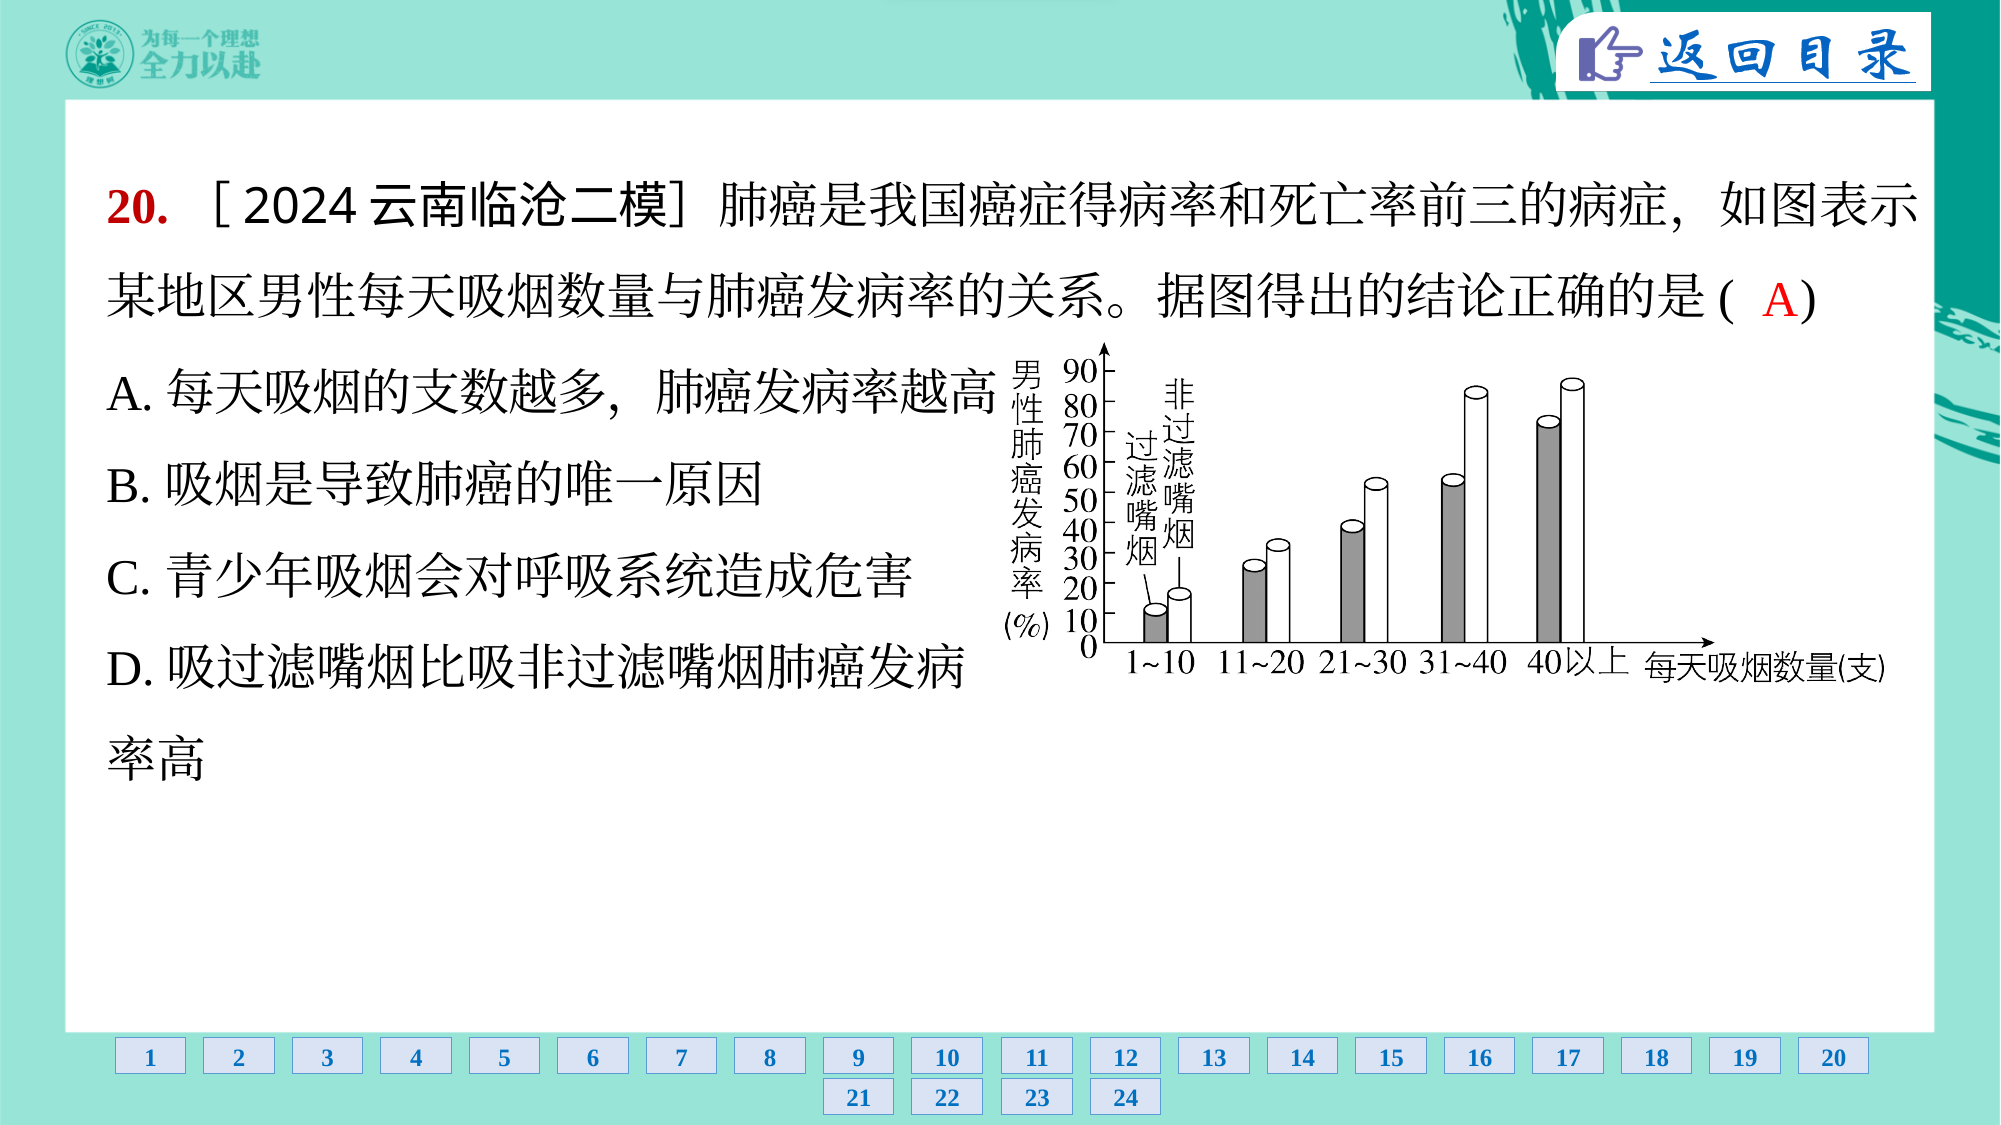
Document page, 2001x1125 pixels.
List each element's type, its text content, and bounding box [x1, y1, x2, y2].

picture [0, 0, 2000, 1125]
text_box 20.［2024云南临沧二模］肺癌是我国癌症得病率和死亡率前三的病症，如图表示 某地区男性每天吸烟数量与肺癌发病率的关系。据图得出的结论正确的是( ) [106, 141, 1895, 325]
text_box A [1744, 234, 1817, 327]
text_box A.每天吸烟的支数越多，肺癌发病率越高 B.吸烟是导致肺癌的唯一原因 C.青少年吸烟会对呼吸系统造成危害 D.吸过滤嘴烟比吸非过滤嘴烟肺癌发病 率高 [106, 329, 1001, 788]
